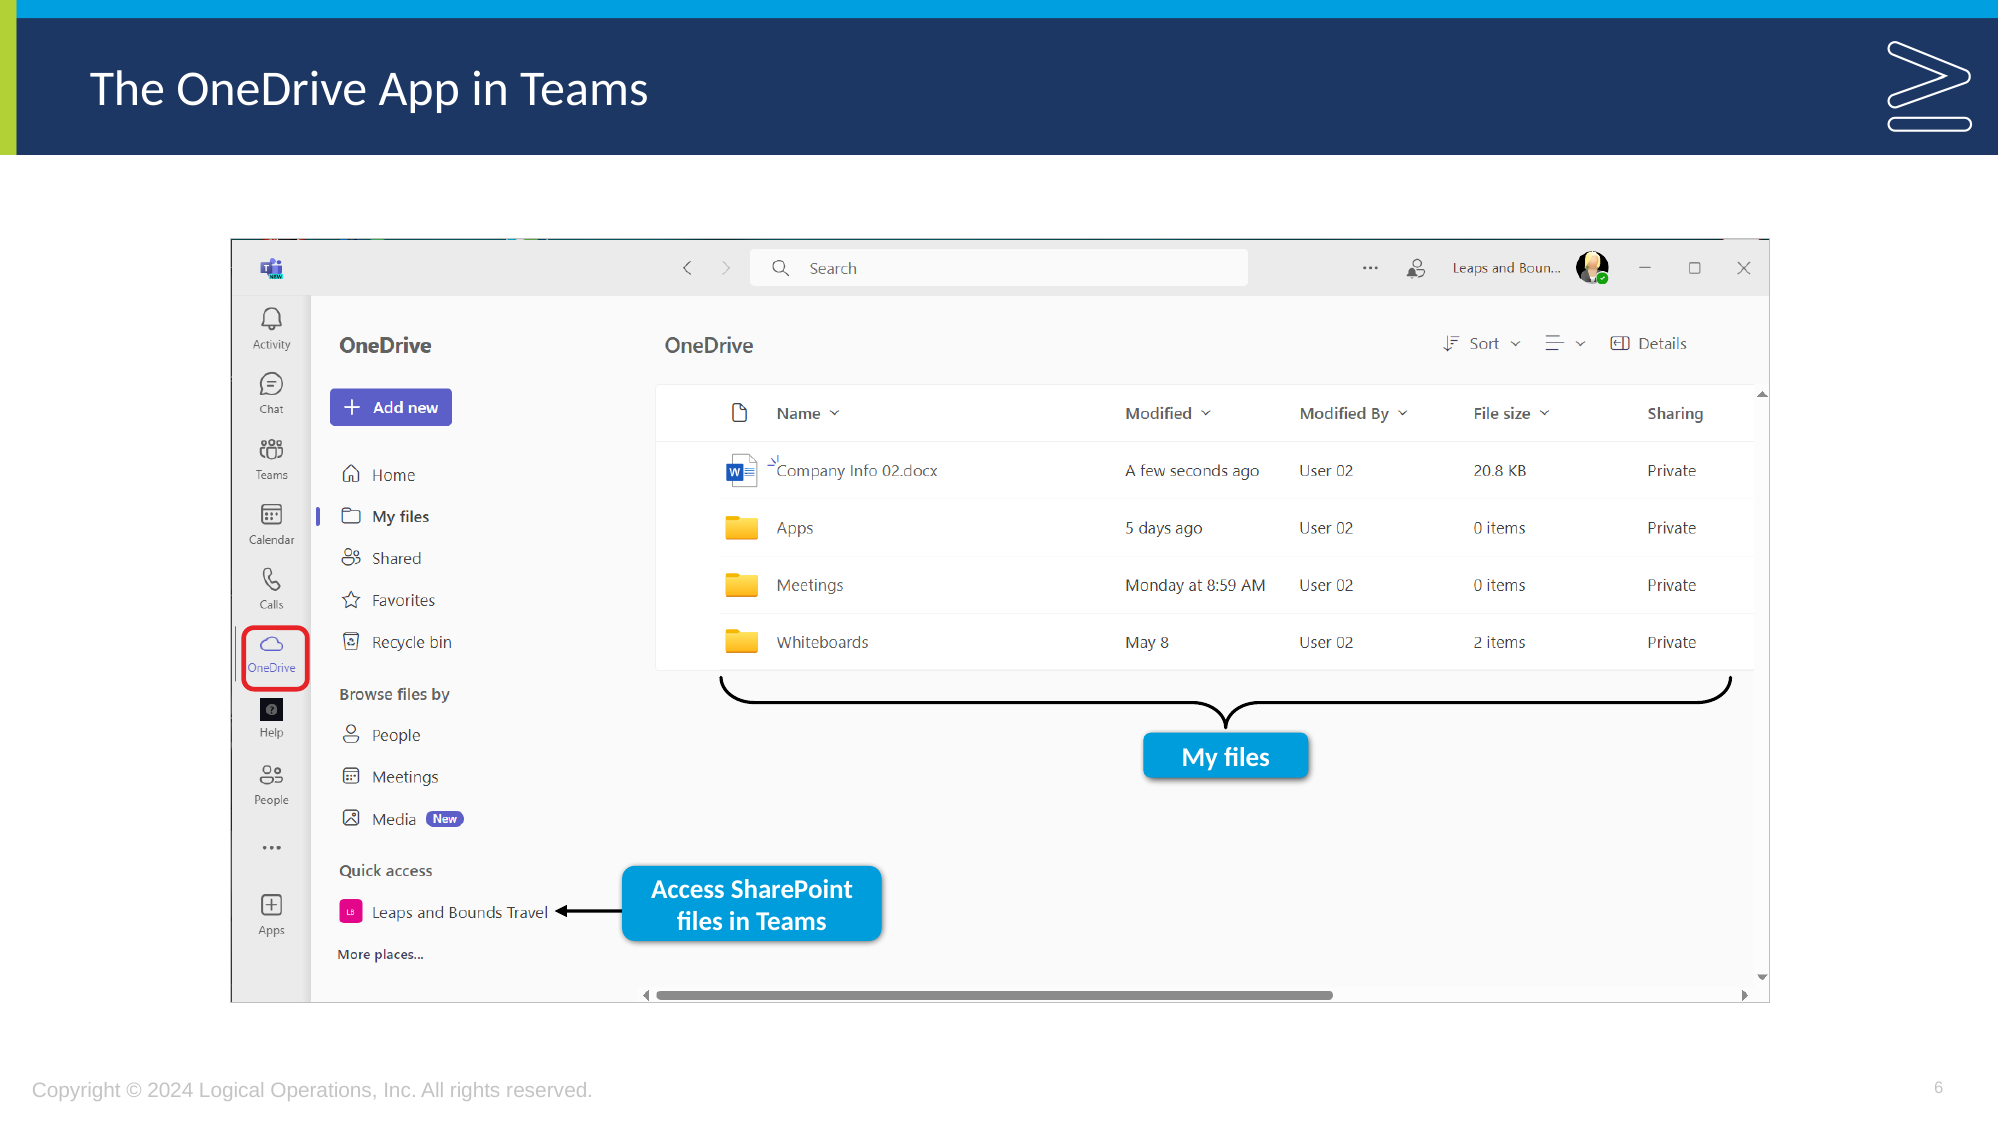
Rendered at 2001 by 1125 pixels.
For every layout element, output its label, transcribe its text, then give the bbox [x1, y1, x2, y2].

picture [0, 0, 74, 155]
title The OneDrive App in Teams [74, 16, 1850, 155]
slide_number 6 [1491, 1057, 1959, 1118]
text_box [230, 238, 1770, 1003]
picture [1850, 19, 1998, 155]
